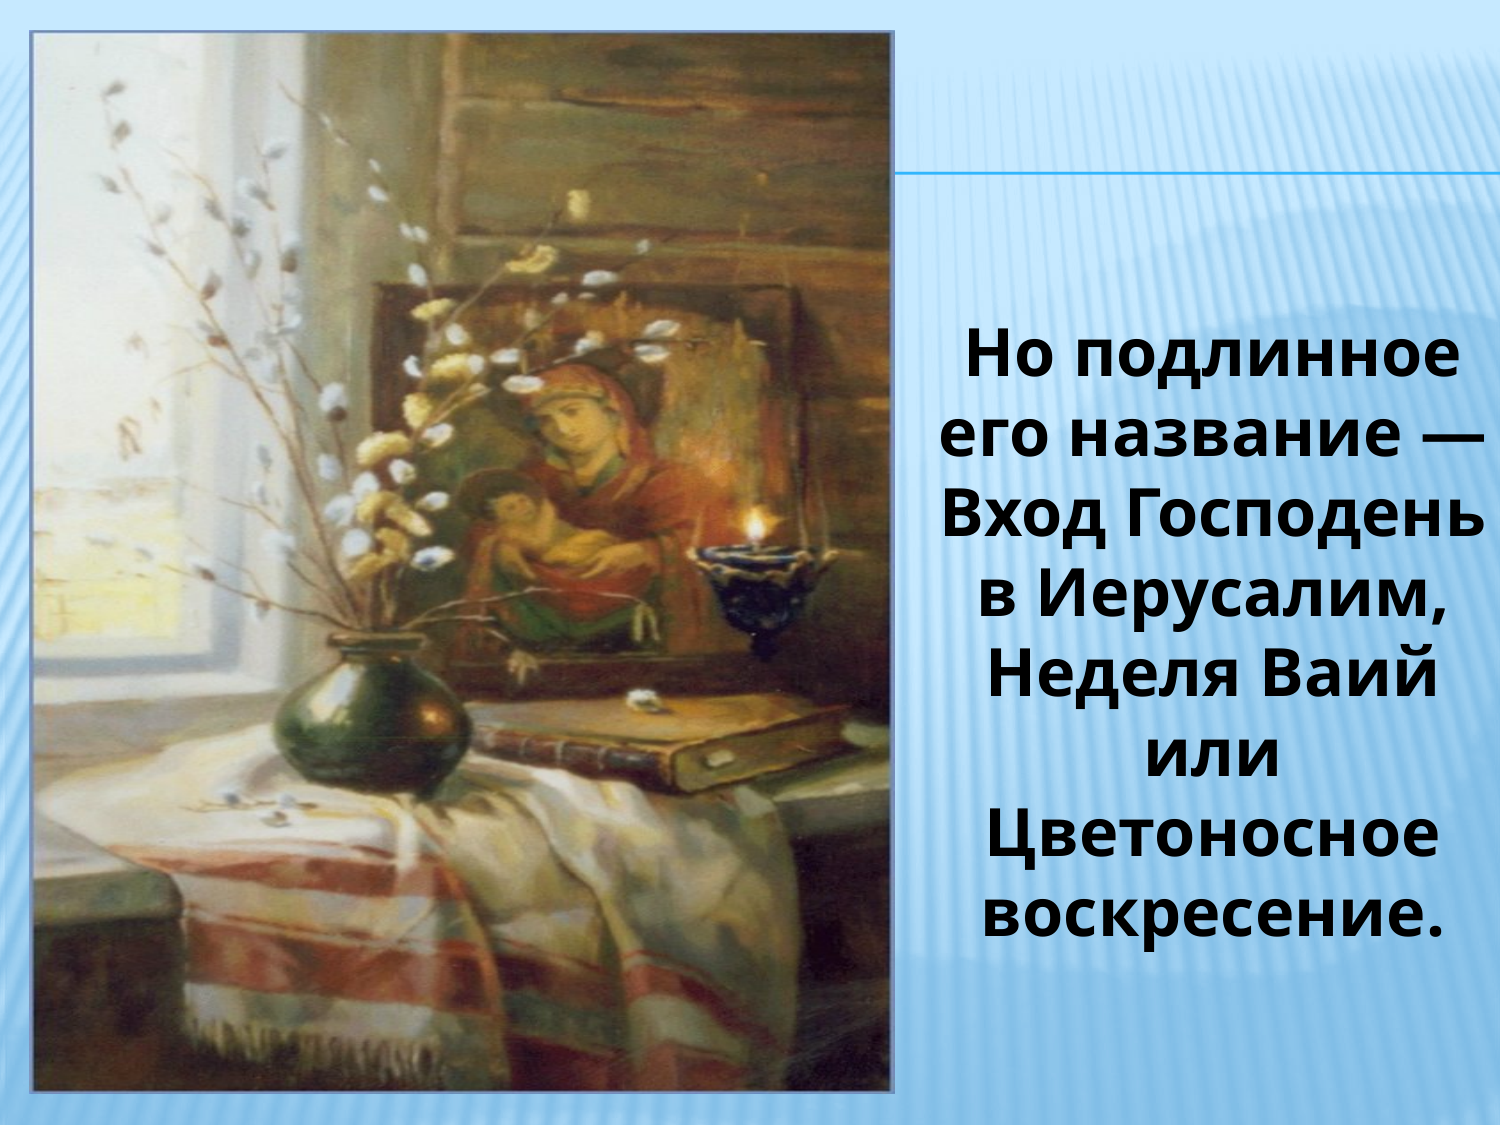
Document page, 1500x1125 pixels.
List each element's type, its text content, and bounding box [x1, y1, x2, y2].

picture [29, 30, 896, 1095]
text_box Но подлинное его название — Вход Господень в Иерусалим, Неделя Ваий или Цветоносное воскресение. [905, 302, 1500, 957]
